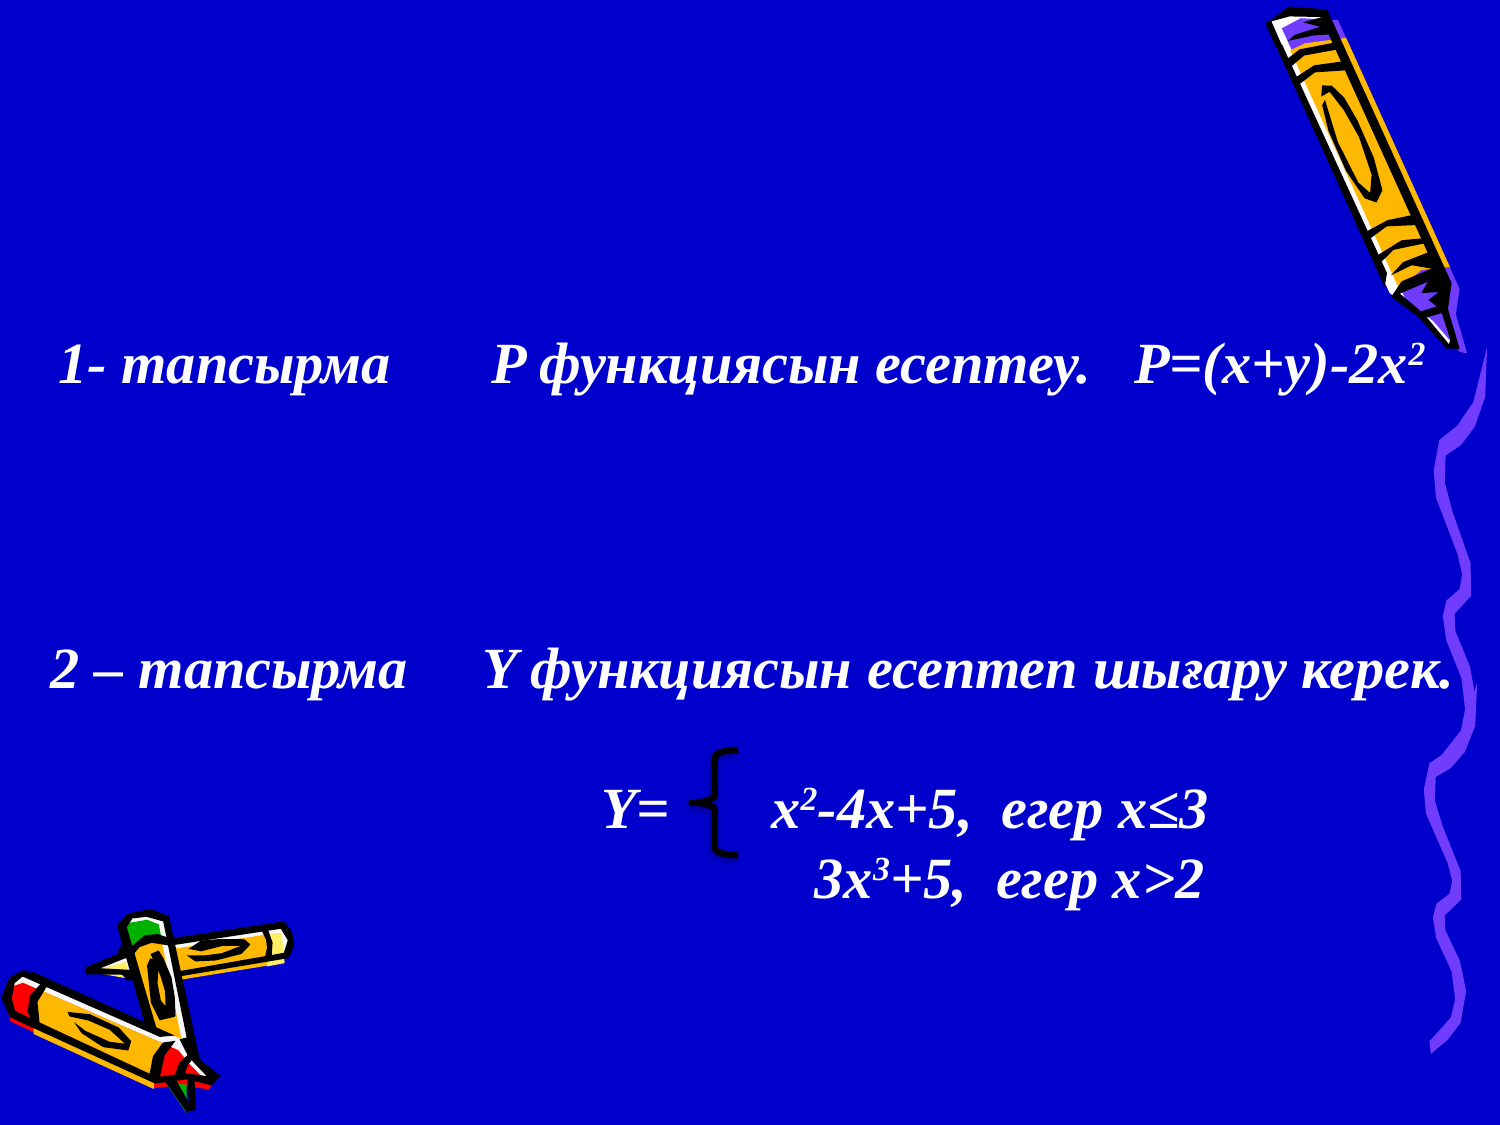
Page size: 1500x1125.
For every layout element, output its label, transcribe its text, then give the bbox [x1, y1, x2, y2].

text_box 2 – тапсырма Y функциясын есептеп шығару керек. Y= x2-4x+5, егер х≤3 3x3+5, егер х>2 [35, 622, 1500, 918]
text_box 1- тапсырма P функциясын есептеу. P=(x+y)-2x2 [43, 317, 1441, 493]
